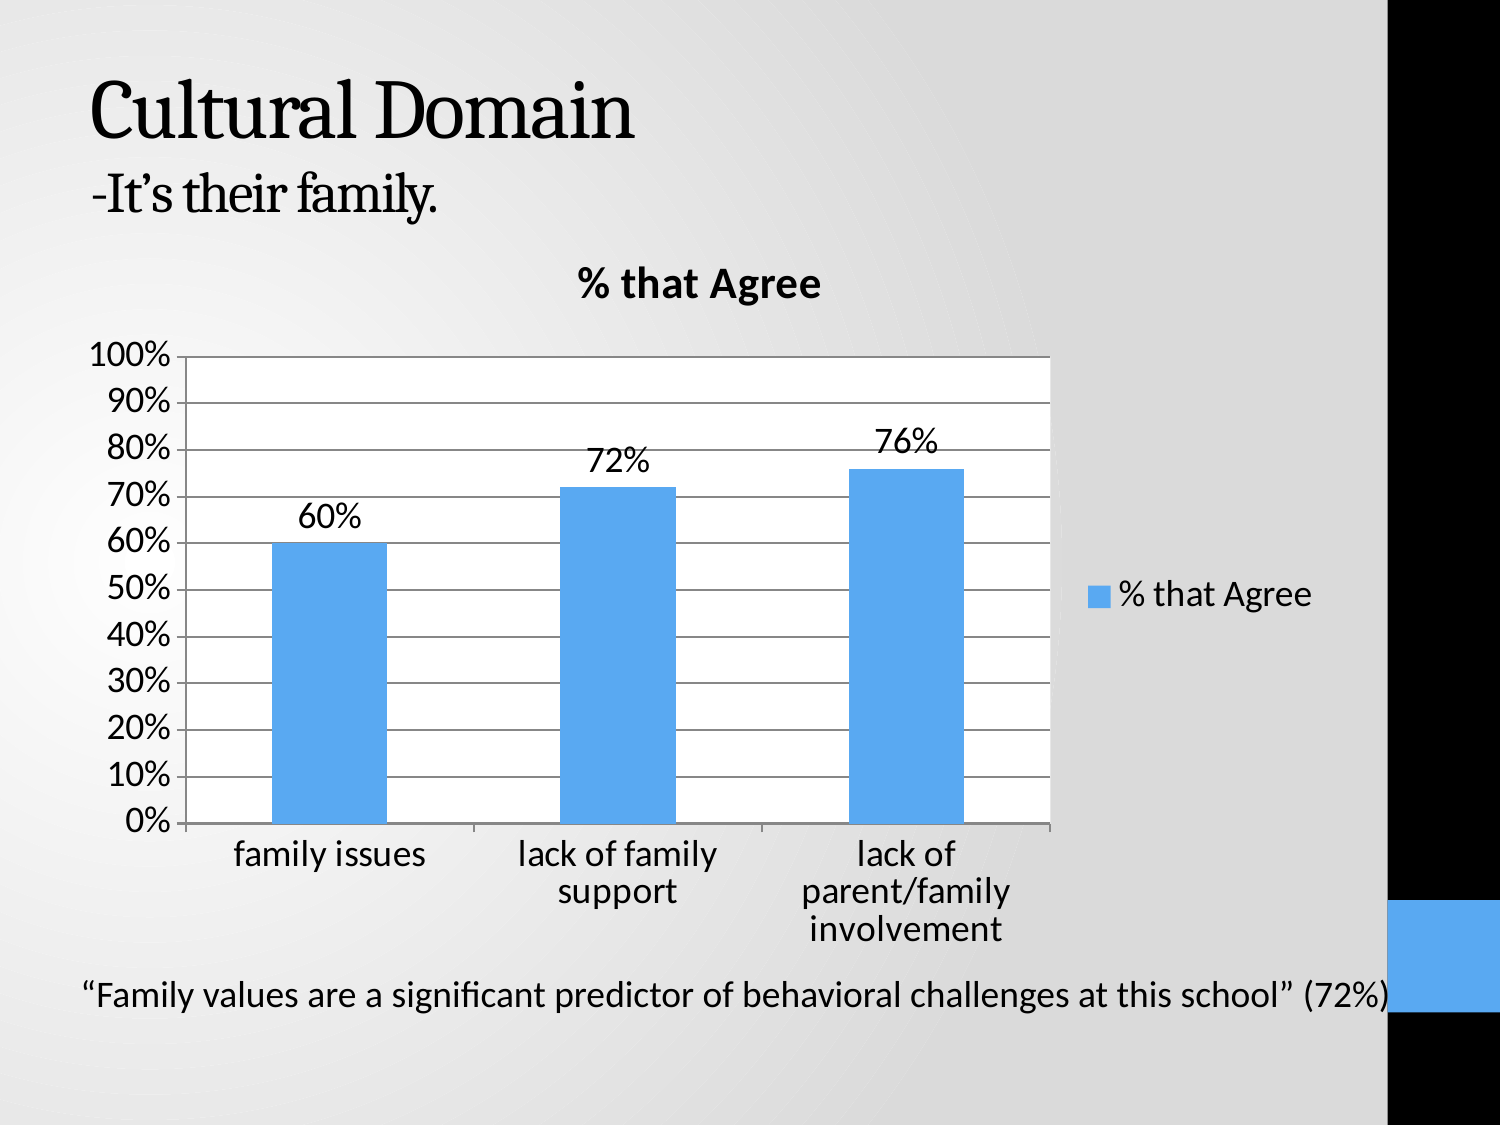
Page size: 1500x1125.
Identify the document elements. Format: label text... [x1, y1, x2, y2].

text_box “Family values are a significant predictor of behavioral challenges at this school” (72%) [65, 962, 1407, 1068]
chart [61, 227, 1338, 967]
title Cultural Domain -It’s their family. [75, 45, 1325, 220]
